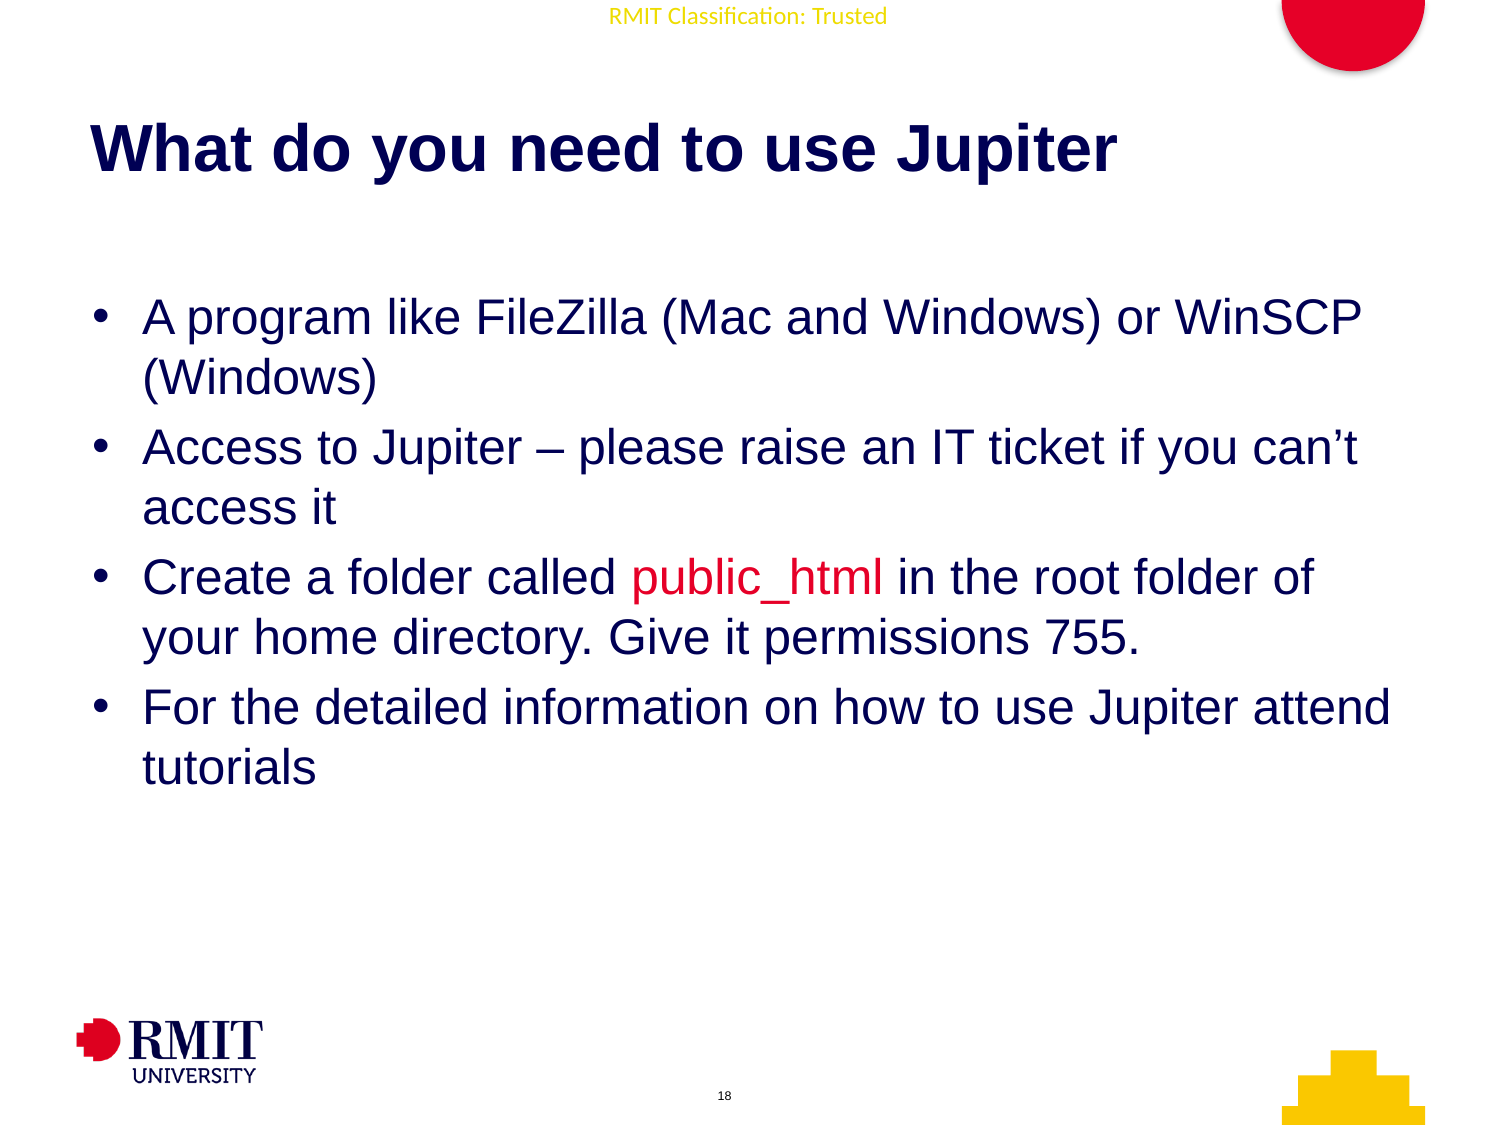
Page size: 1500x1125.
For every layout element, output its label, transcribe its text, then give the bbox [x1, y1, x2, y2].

picture [57, 1001, 281, 1102]
list A program like FileZilla (Mac and Windows) or WinSCP (Windows) Access to Jupiter – please raise an IT ticket if you can’t access it Create a folder called public_html in the root folder of your home directory. Give it permissions 755. For the detailed information on how to use Jupiter attend tutorials [75, 277, 1425, 941]
title What do you need to use Jupiter [75, 23, 1237, 267]
